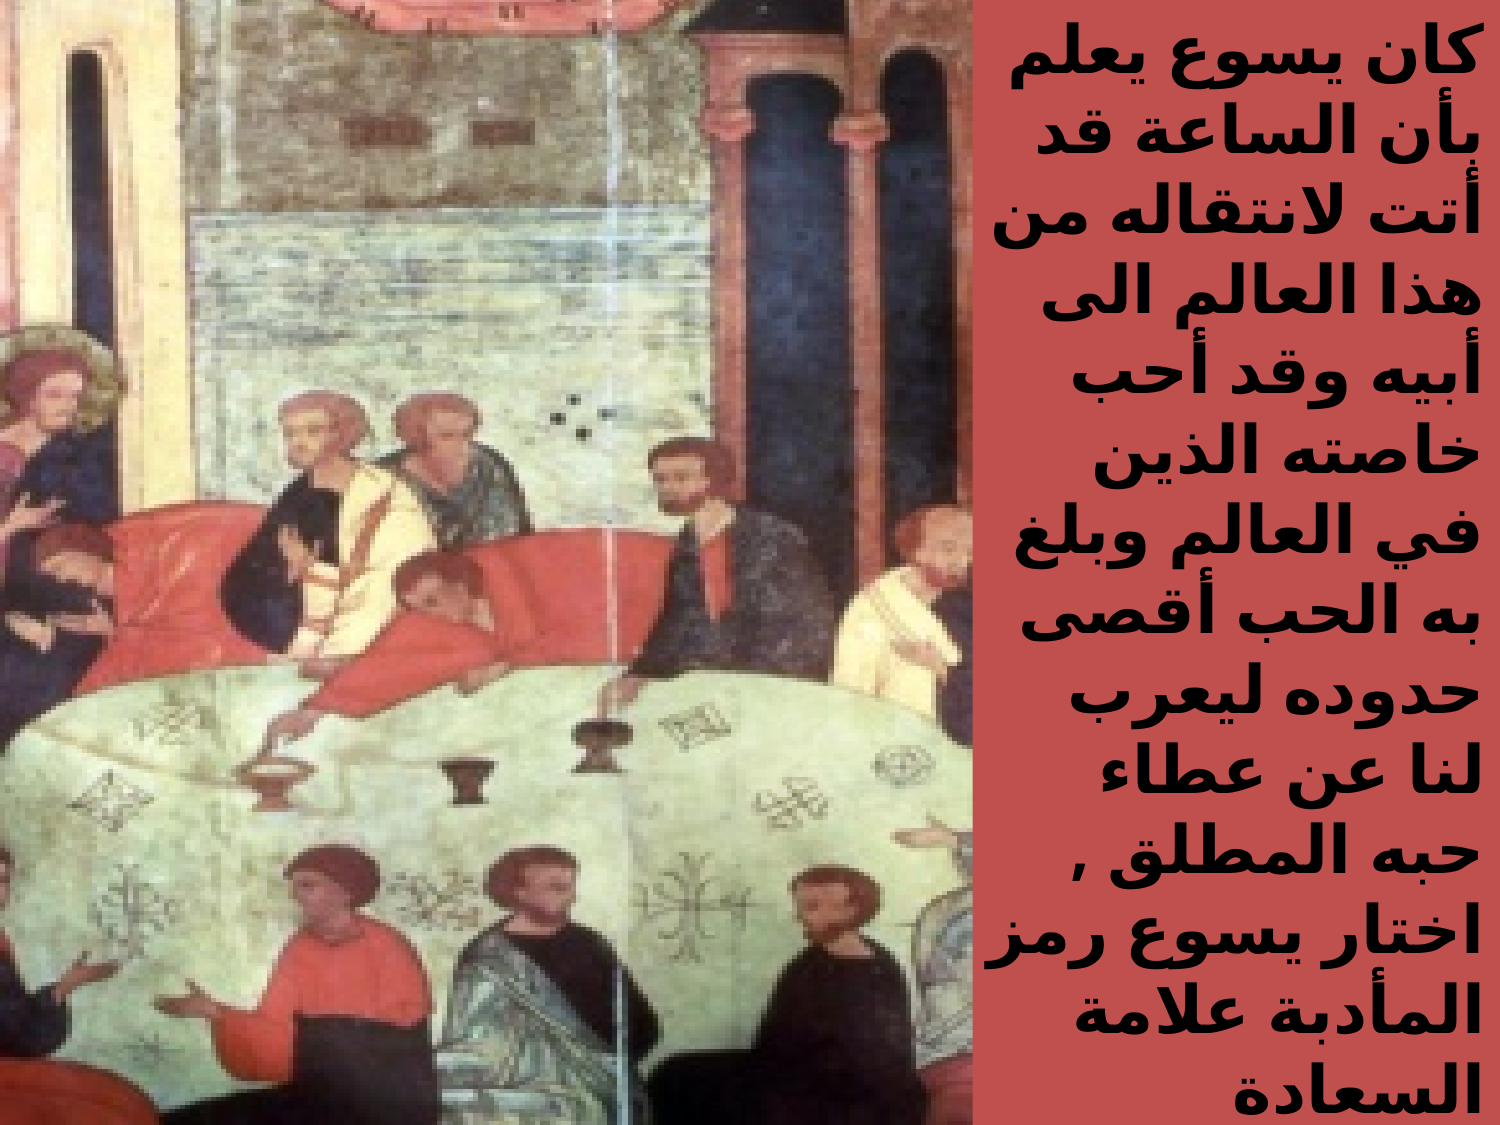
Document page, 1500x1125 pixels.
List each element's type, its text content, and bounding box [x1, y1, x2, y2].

picture [0, 0, 973, 1125]
text_box كان يسوع يعلم بأن الساعة قد أتت لانتقاله من هذا العالم الى أبيه وقد أحب خاصته الذين في العالم وبلغ به الحب أقصى حدوده ليعرب لنا عن عطاء حبه المطلق , اختار يسوع رمز المأدبة علامة السعادة المشتركة, علامة الحب ولكن هو الغذاء وحياته اصبحت حياتنا [974, 0, 1500, 1125]
